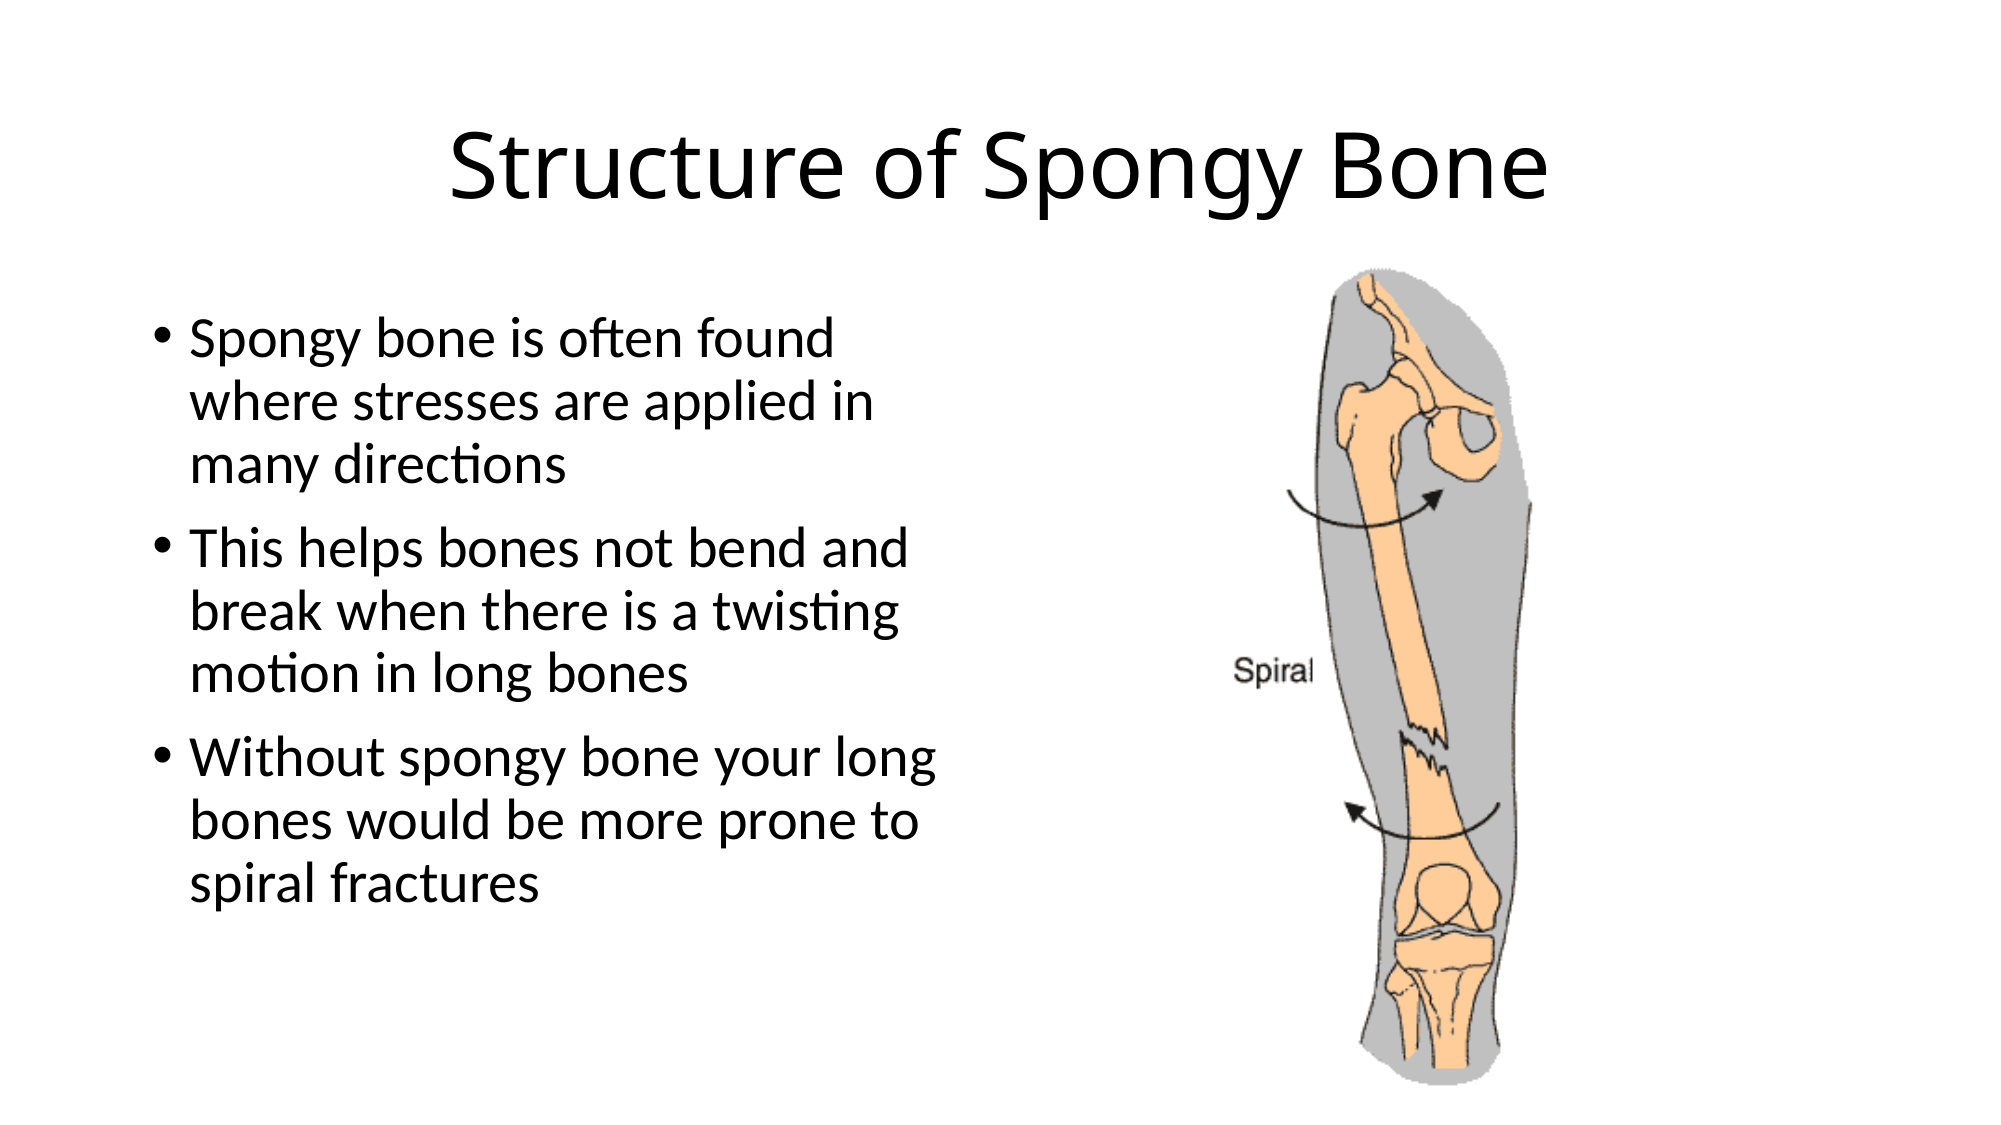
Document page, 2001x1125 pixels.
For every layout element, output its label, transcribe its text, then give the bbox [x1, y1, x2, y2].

title Structure of Spongy Bone [137, 59, 1863, 278]
list Spongy bone is often found where stresses are applied in many directions This helps bones not bend and break when there is a twisting motion in long bones Without spongy bone your long bones would be more prone to spiral fractures [137, 299, 988, 1014]
picture [1179, 237, 1616, 1108]
